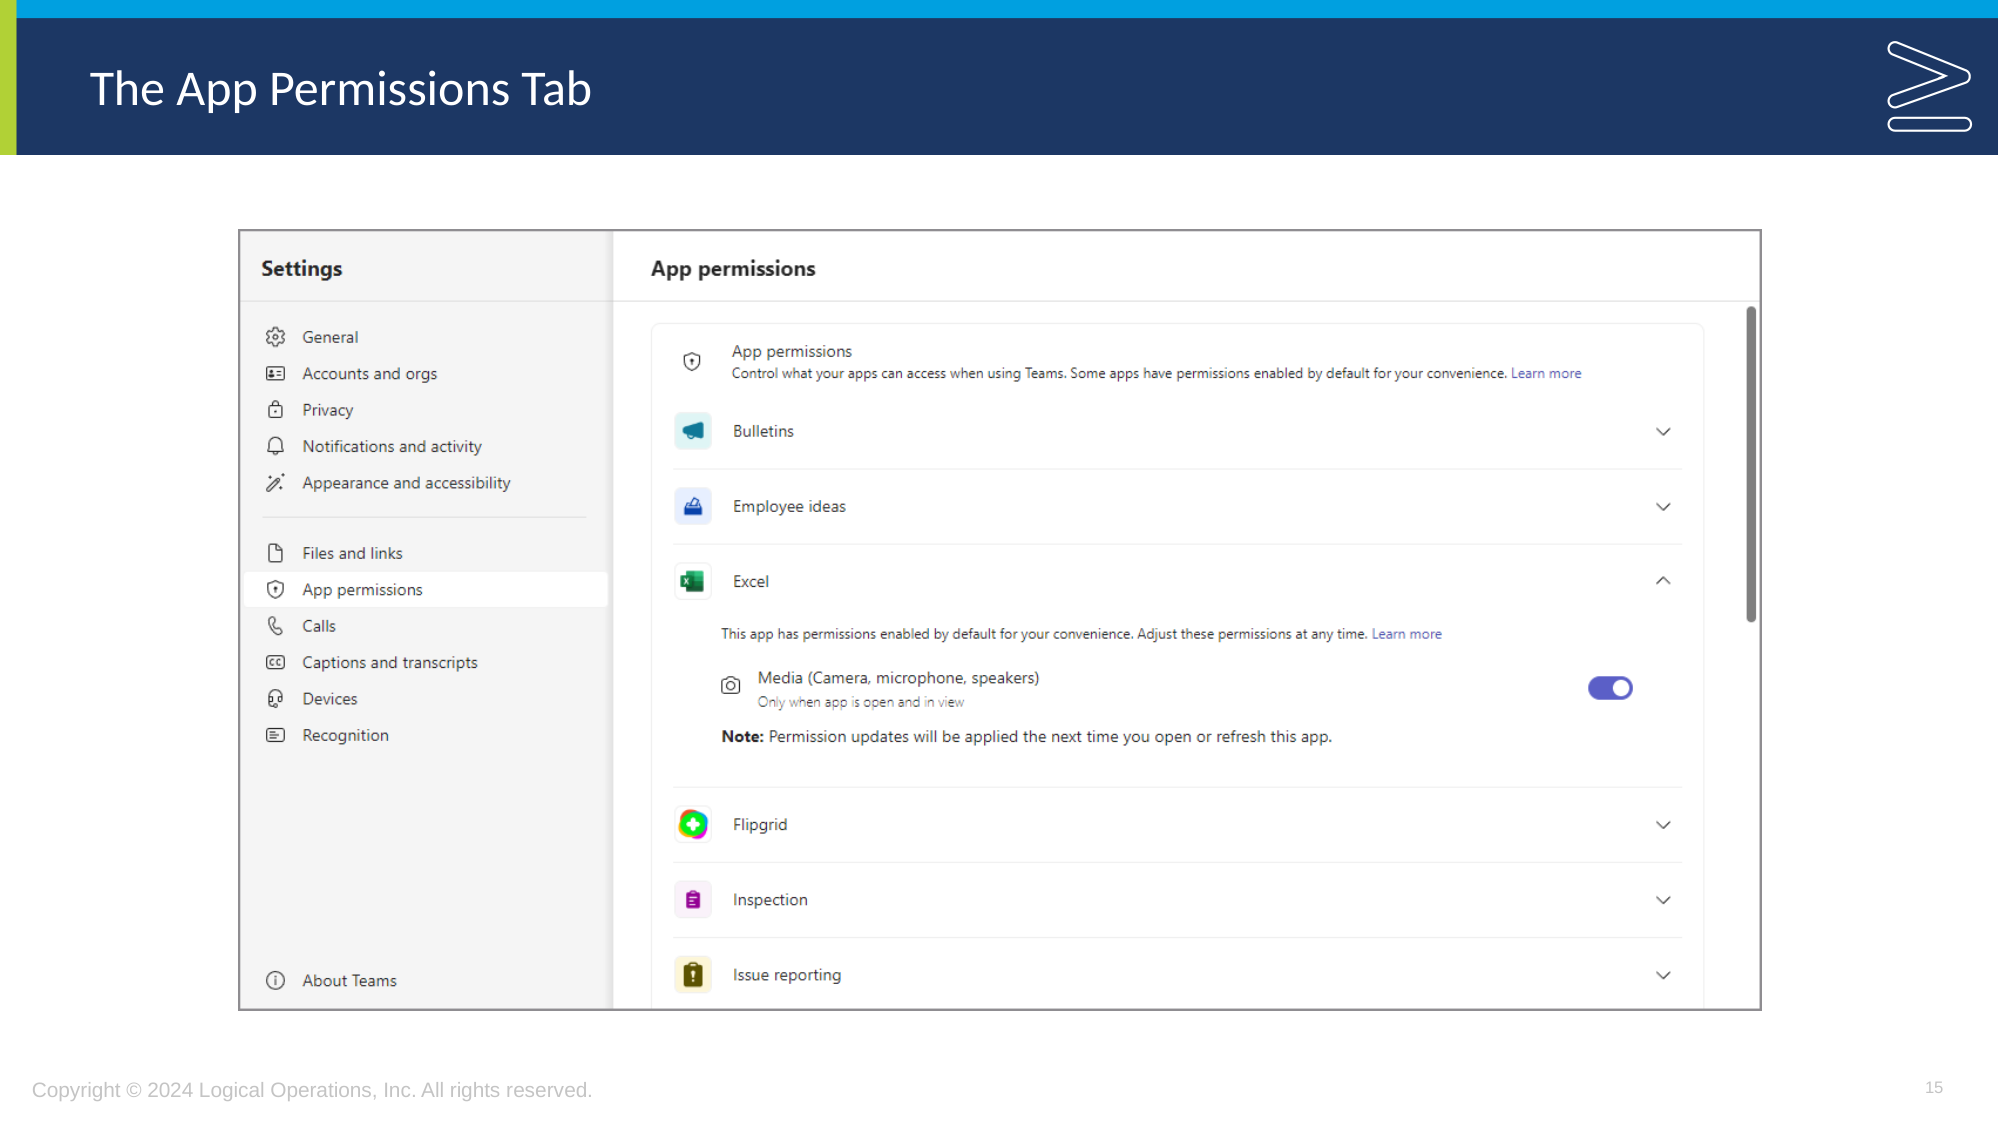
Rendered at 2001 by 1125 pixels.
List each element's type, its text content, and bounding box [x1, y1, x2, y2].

picture [1850, 19, 1998, 155]
picture [238, 229, 1762, 1011]
title The App Permissions Tab [74, 16, 1850, 155]
slide_number 15 [1491, 1057, 1959, 1118]
picture [0, 0, 74, 155]
